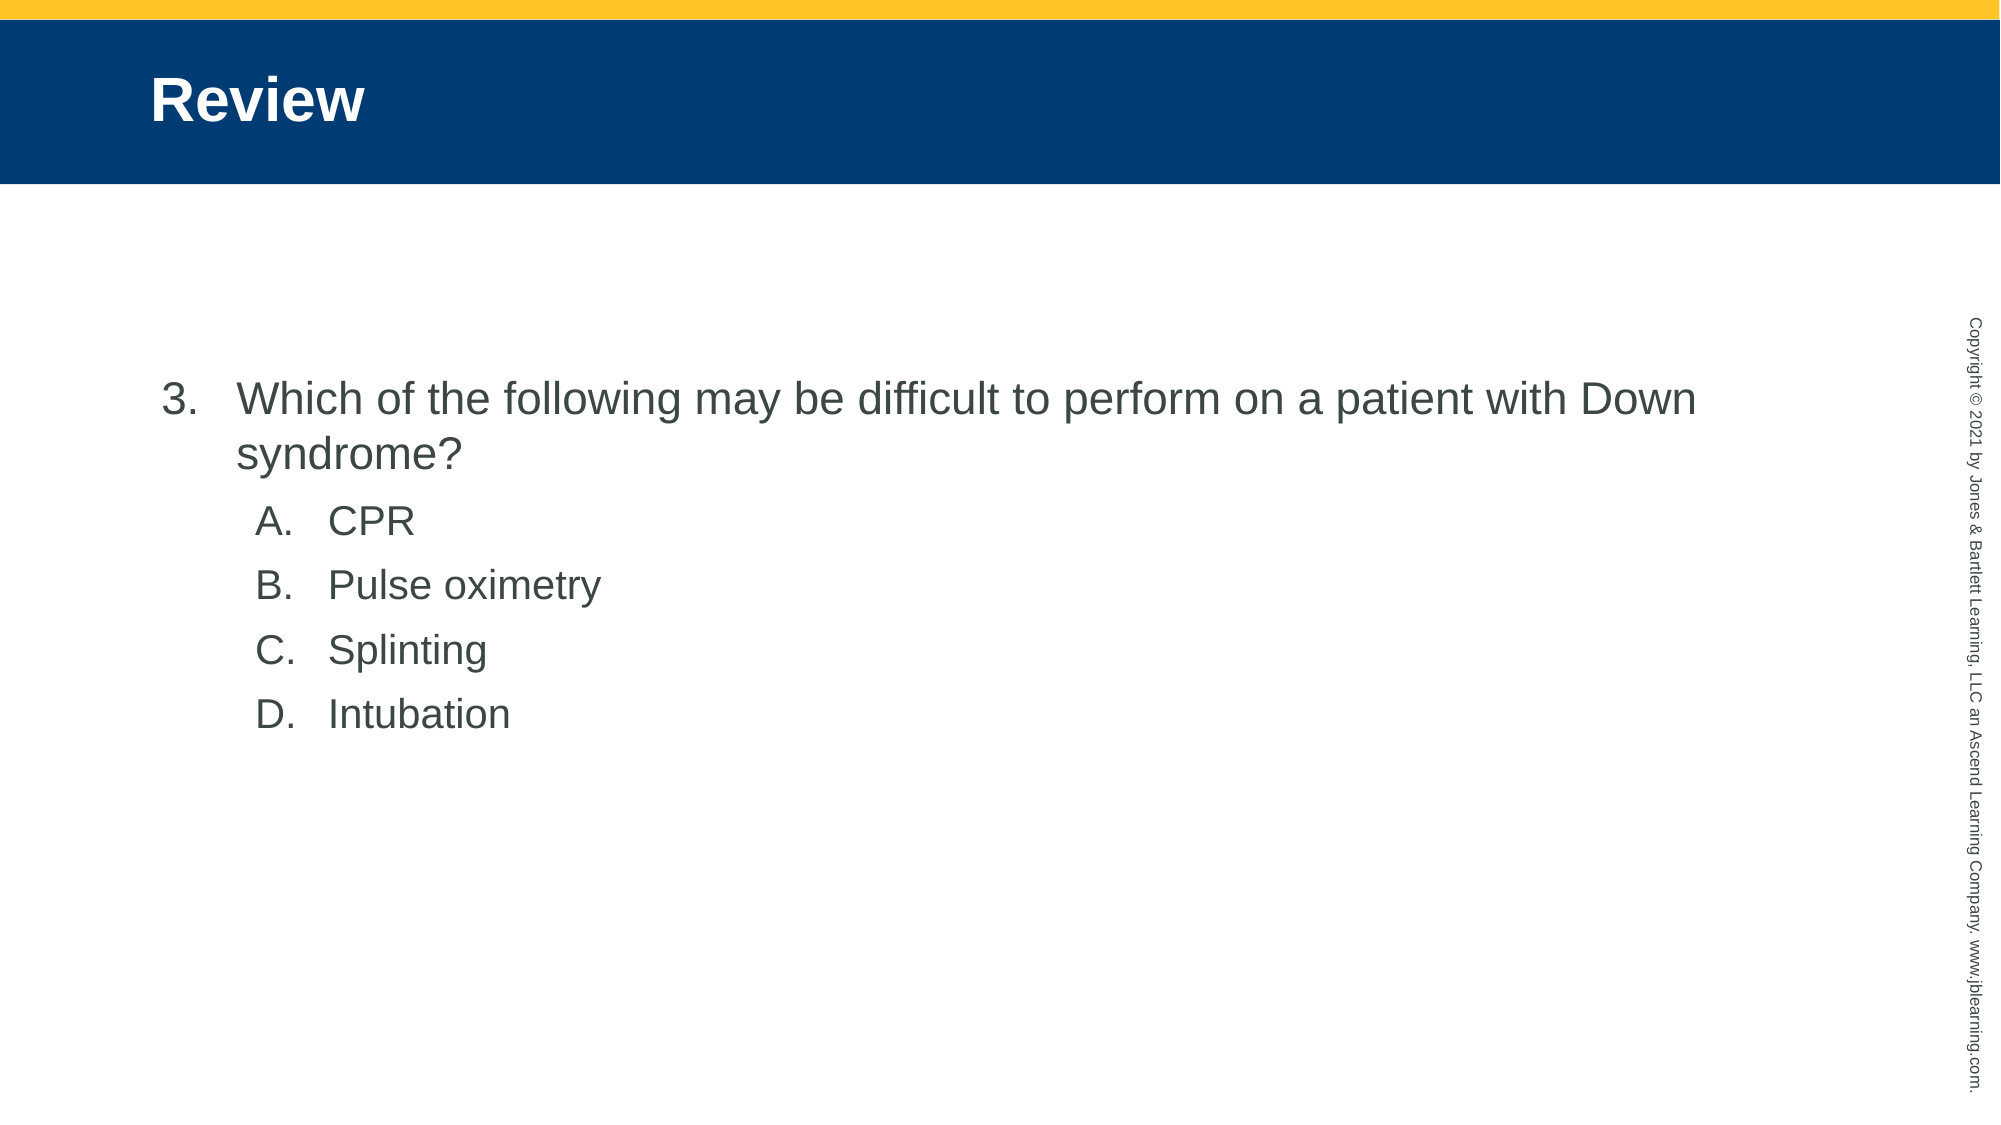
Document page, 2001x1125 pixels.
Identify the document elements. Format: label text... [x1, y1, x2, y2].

title Review [0, 19, 2000, 185]
list Which of the following may be difficult to perform on a patient with Down syndrome? CPR Pulse oximetry Splinting Intubation [146, 361, 1859, 1016]
